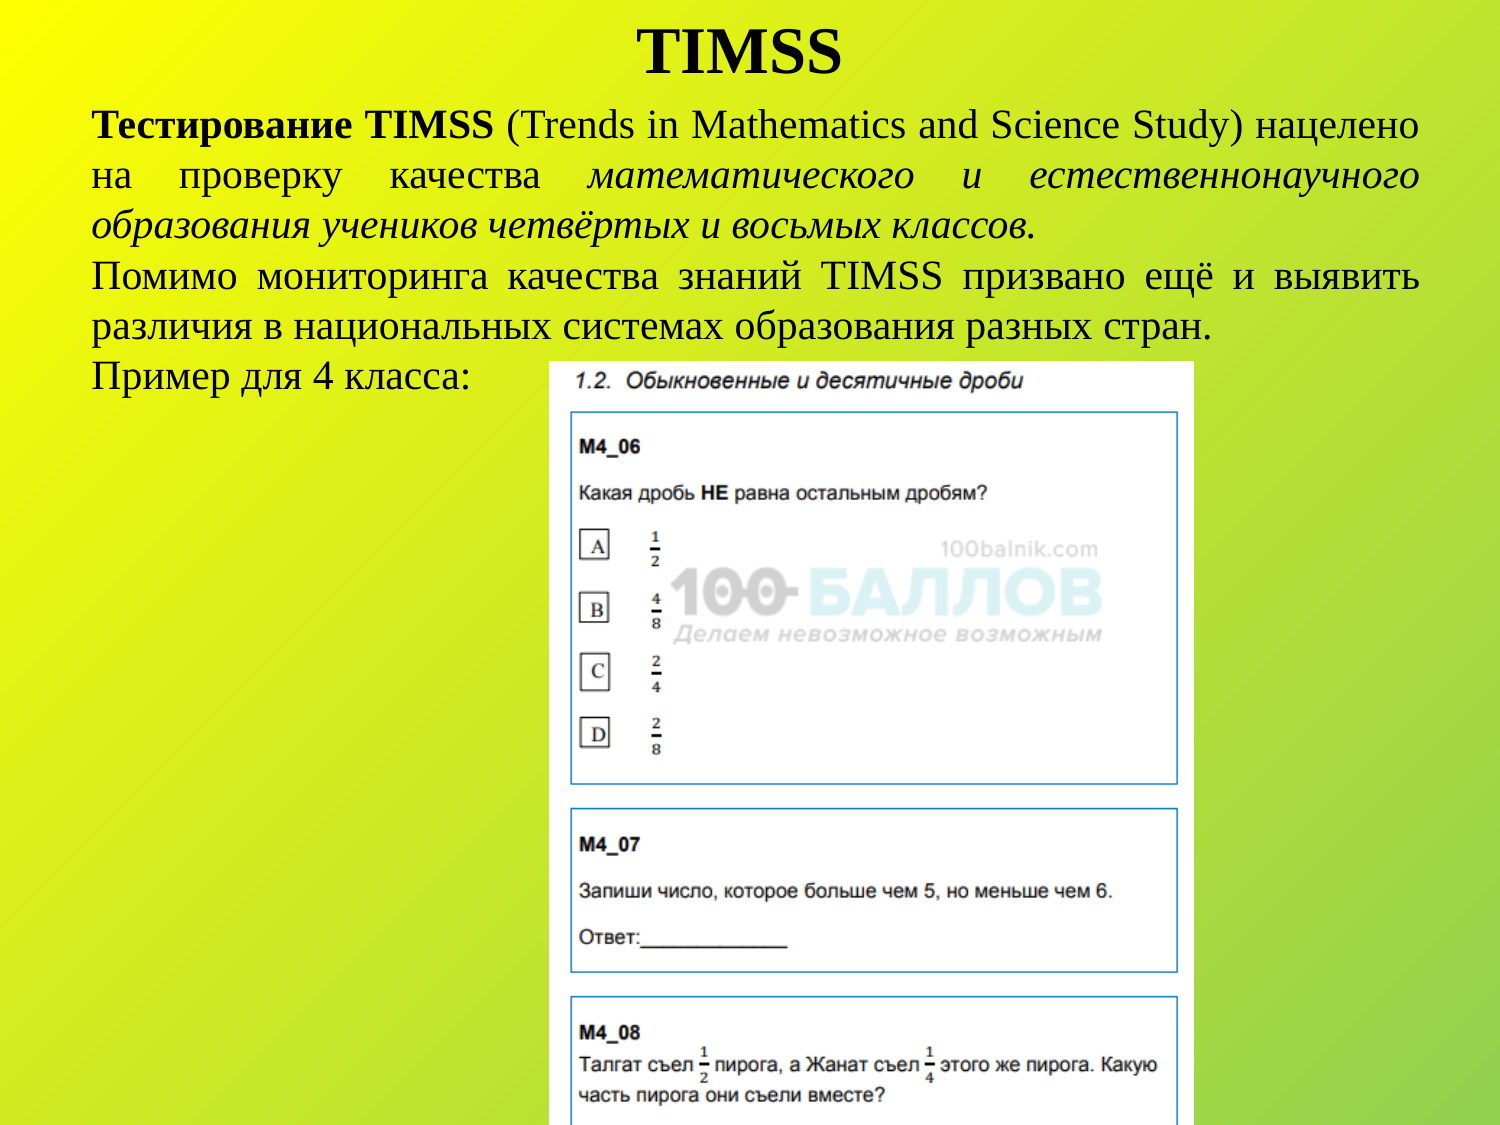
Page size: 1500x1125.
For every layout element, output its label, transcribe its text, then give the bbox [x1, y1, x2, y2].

text_box Тестирование TIMSS (Trends in Mathematics and Science Study) нацелено на проверку качества математического и естественнонаучного образования учеников четвёртых и восьмых классов. Помимо мониторинга качества знаний TIMSS призвано ещё и выявить различия в национальных системах образования разных стран. Пример для 4 класса: [76, 89, 1436, 570]
text_box TIMSS [621, 0, 859, 95]
picture [548, 361, 1195, 1125]
